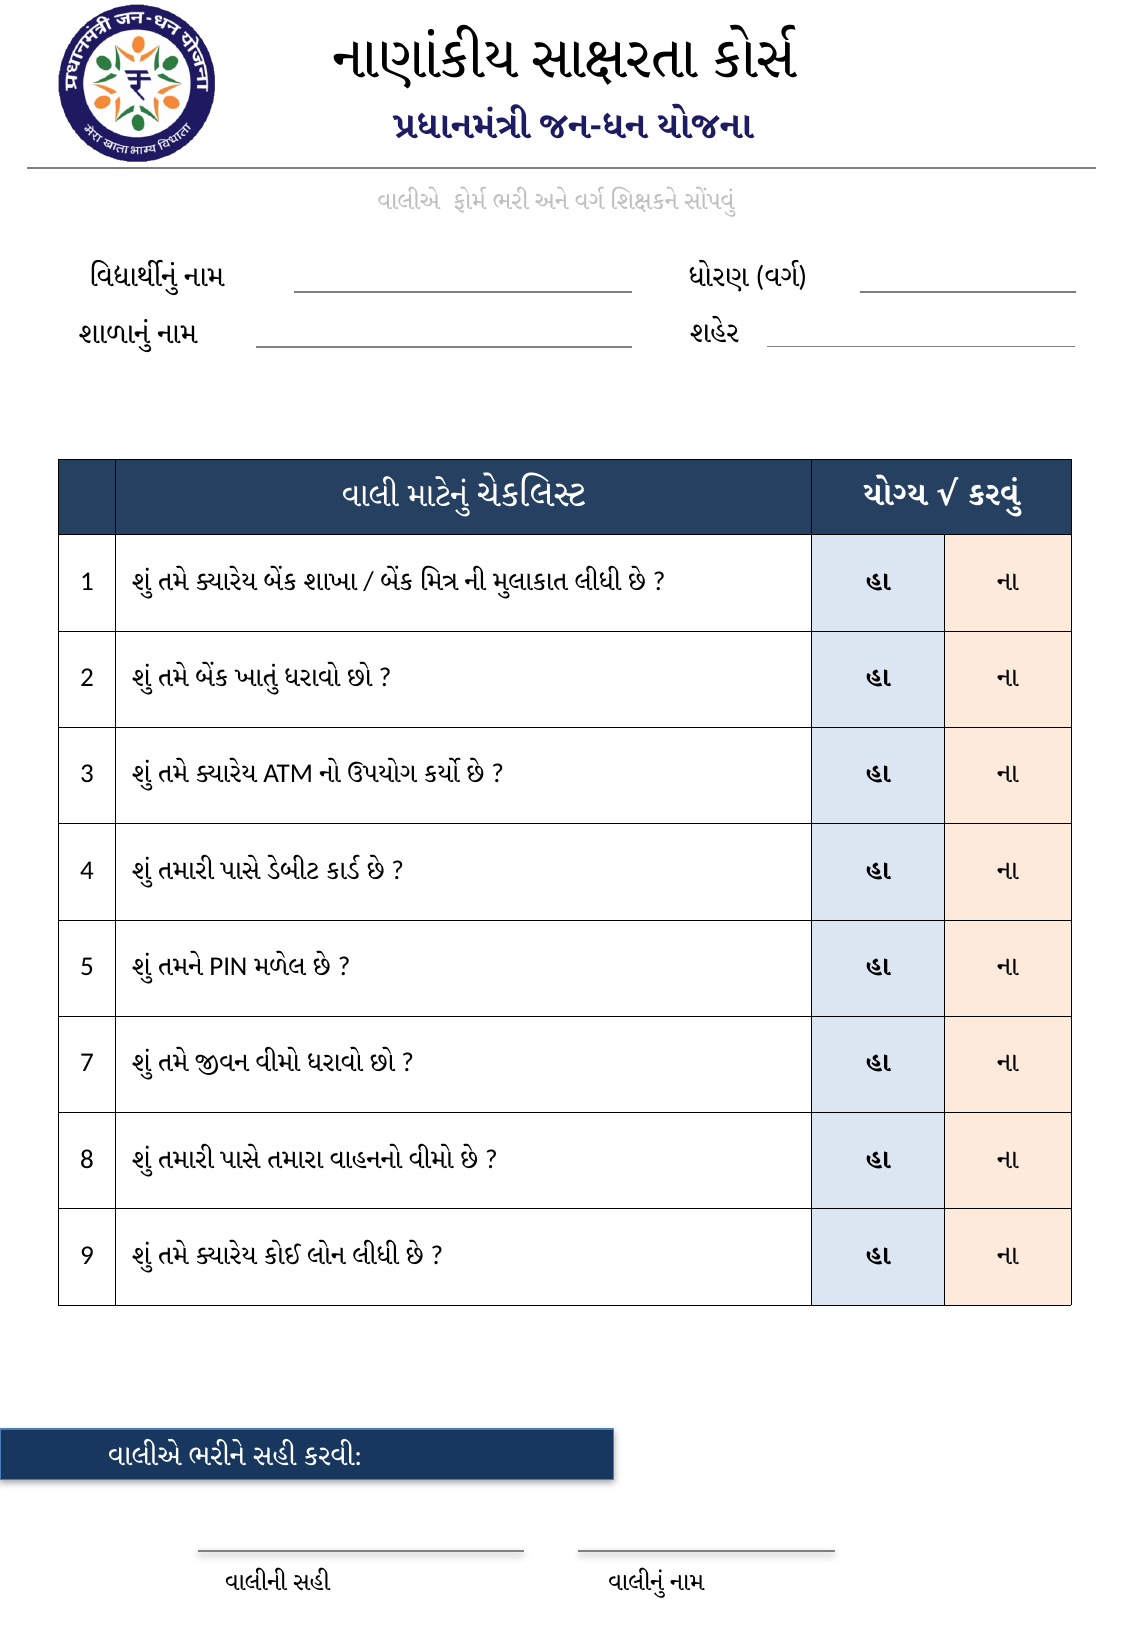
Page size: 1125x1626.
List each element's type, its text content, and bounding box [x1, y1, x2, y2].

table_cell ના [945, 921, 1071, 1016]
table_cell ના [945, 728, 1071, 823]
table_header યોગ્ય √ કરવું [812, 460, 1071, 534]
table_cell હા [812, 1209, 944, 1305]
table_cell હા [812, 824, 944, 920]
table_cell હા [812, 632, 944, 727]
table_cell શું તમે ક્યારેય કોઈ લોન લીધી છે ? [116, 1209, 811, 1305]
table_cell શું તમારી પાસે ડેબીટ કાર્ડ છે ? [116, 824, 811, 920]
table_cell 3 [59, 728, 115, 823]
picture [56, 2, 219, 165]
table_cell ના [945, 1113, 1071, 1208]
table_cell હા [812, 921, 944, 1016]
text_box વિદ્યાર્થીનું નામ [74, 249, 239, 300]
table_cell હા [812, 535, 944, 631]
table_cell ના [945, 1209, 1071, 1305]
table_cell શું તમે જીવન વીમો ધરાવો છો ? [116, 1017, 811, 1112]
text_box [0, 1428, 614, 1480]
table_cell 7 [59, 1017, 115, 1112]
table_cell 8 [59, 1113, 115, 1208]
table_cell હા [812, 728, 944, 823]
table_cell ના [945, 1017, 1071, 1112]
table_cell ના [945, 535, 1071, 631]
text_box નાણાંકીય સાક્ષરતા કોર્સ [317, 11, 810, 97]
table_cell હા [812, 1113, 944, 1208]
text_box વાલીની સહી [210, 1558, 345, 1604]
table_cell 4 [59, 824, 115, 920]
table_cell શું તમે ક્યારેય ATM નો ઉપયોગ કર્યો છે ? [116, 728, 811, 823]
table_cell શું તમારી પાસે તમારા વાહનનો વીમો છે ? [116, 1113, 811, 1208]
text_box શાળાનું નામ [63, 306, 212, 357]
text_box વાલીએ ભરીને સહી કરવી: [93, 1428, 377, 1479]
table_cell 1 [59, 535, 115, 631]
table_cell શું તમને PIN મળેલ છે ? [116, 921, 811, 1016]
text_box વાલીનું નામ [593, 1558, 720, 1604]
text_box વાલીએ ફોર્મ ભરી અને વર્ગ શિક્ષકને સોંપવું [362, 177, 749, 222]
text_box શહેર [674, 305, 754, 356]
table_cell ના [945, 632, 1071, 727]
table_header [59, 460, 115, 534]
table_cell ના [945, 824, 1071, 920]
table_cell હા [812, 1017, 944, 1112]
text_box પ્રધાનમંત્રી જન-ધન યોજના [378, 93, 768, 154]
table_cell 5 [59, 921, 115, 1016]
table_cell શું તમે ક્યારેય બેંક શાખા / બેંક મિત્ર ની મુલાકાત લીધી છે ? [116, 535, 811, 631]
table_header વાલી માટેનું ચેકલિસ્ટ [116, 460, 811, 534]
table_cell 9 [59, 1209, 115, 1305]
text_box ધોરણ (વર્ગ) [673, 250, 822, 301]
table_cell શું તમે બેંક ખાતું ધરાવો છો ? [116, 632, 811, 727]
table_cell 2 [59, 632, 115, 727]
